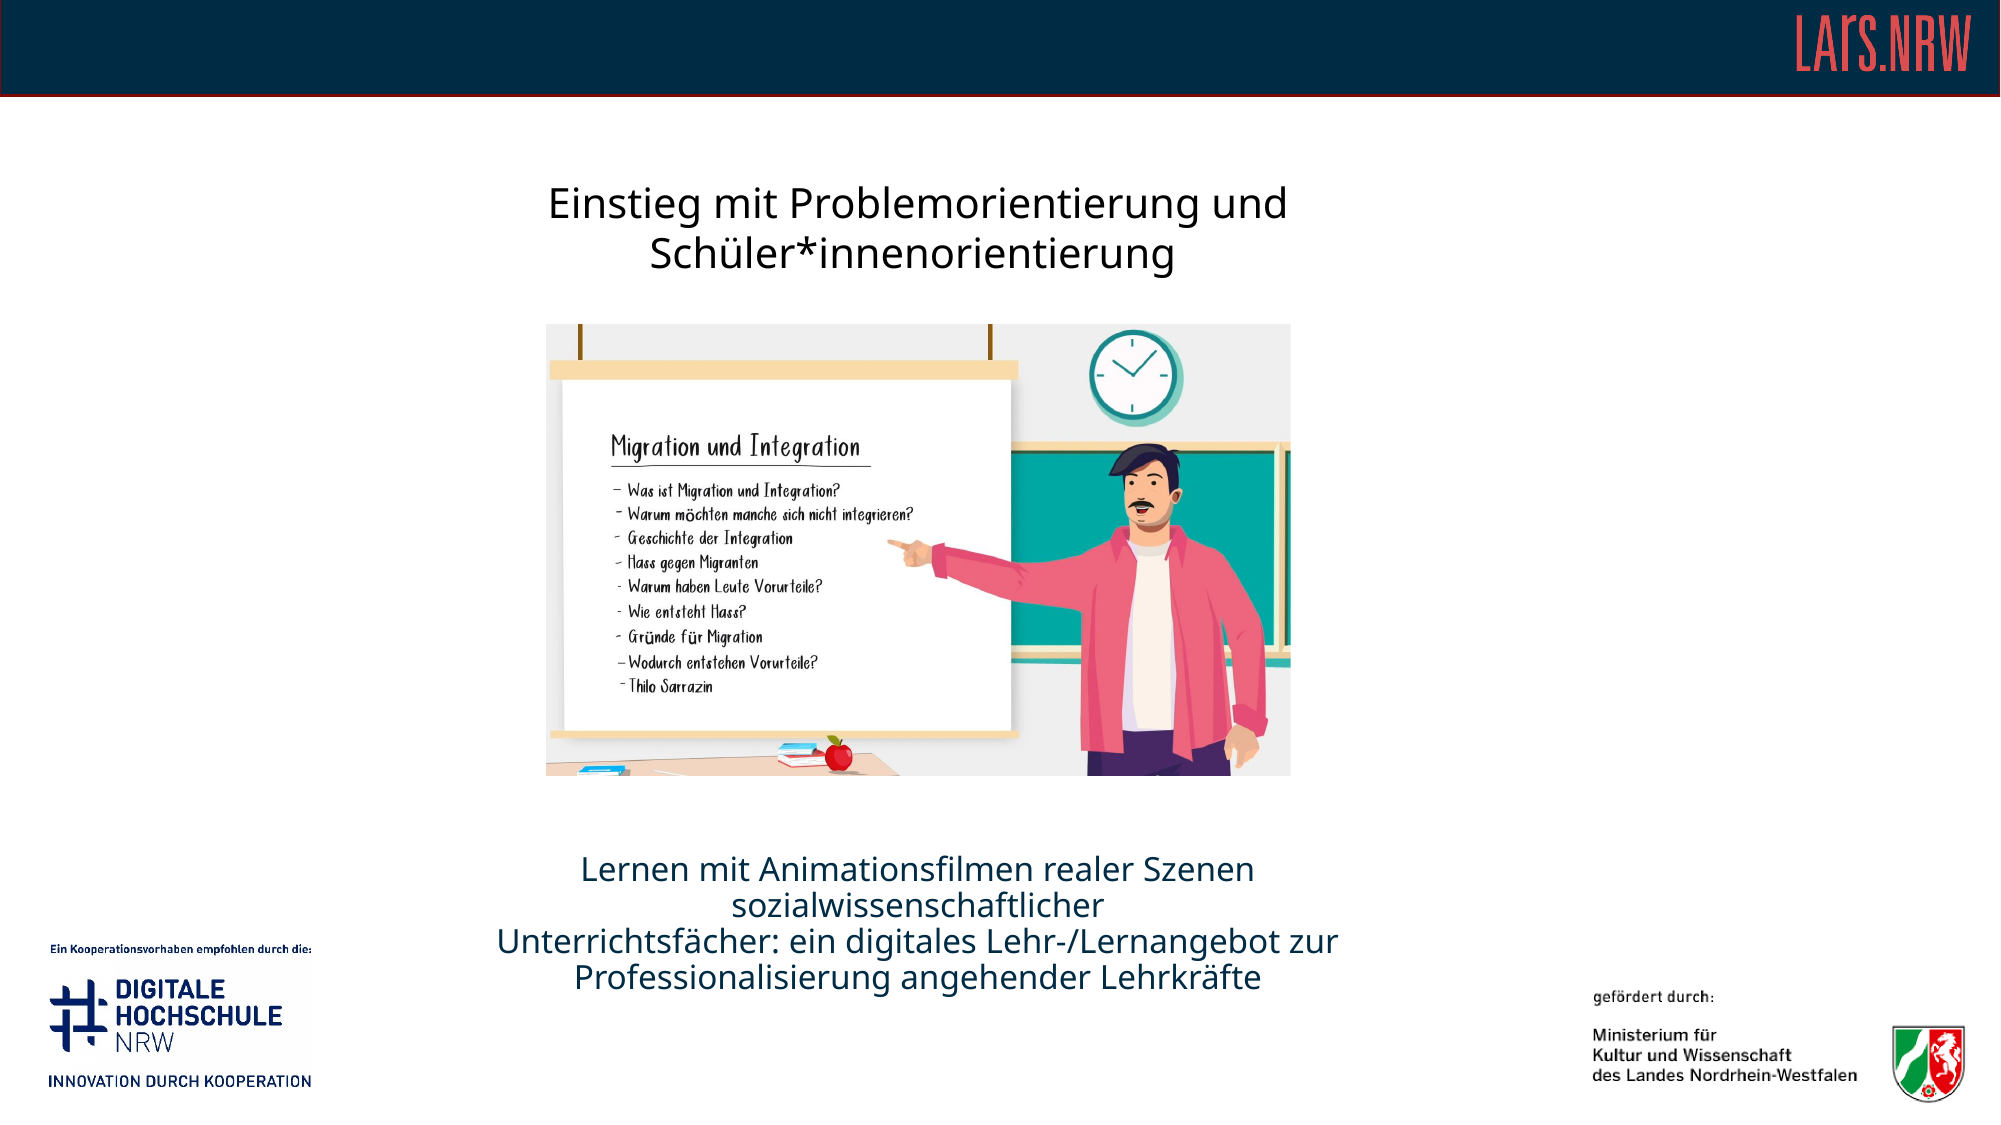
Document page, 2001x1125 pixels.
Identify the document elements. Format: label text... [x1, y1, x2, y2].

picture [546, 324, 1291, 776]
text_box Lernen mit Animationsfilmen realer Szenen sozialwissenschaftlicher Unterrichtsfächer: ein digitales Lehr-/Lernangebot zur Professionalisierung angehender Lehrkräfte [441, 845, 1396, 1005]
text_box Einstieg mit Problemorientierung und Schüler*innenorientierung [410, 169, 1427, 284]
picture [49, 944, 311, 1087]
picture [1581, 971, 1976, 1115]
picture [1779, 3, 1977, 86]
